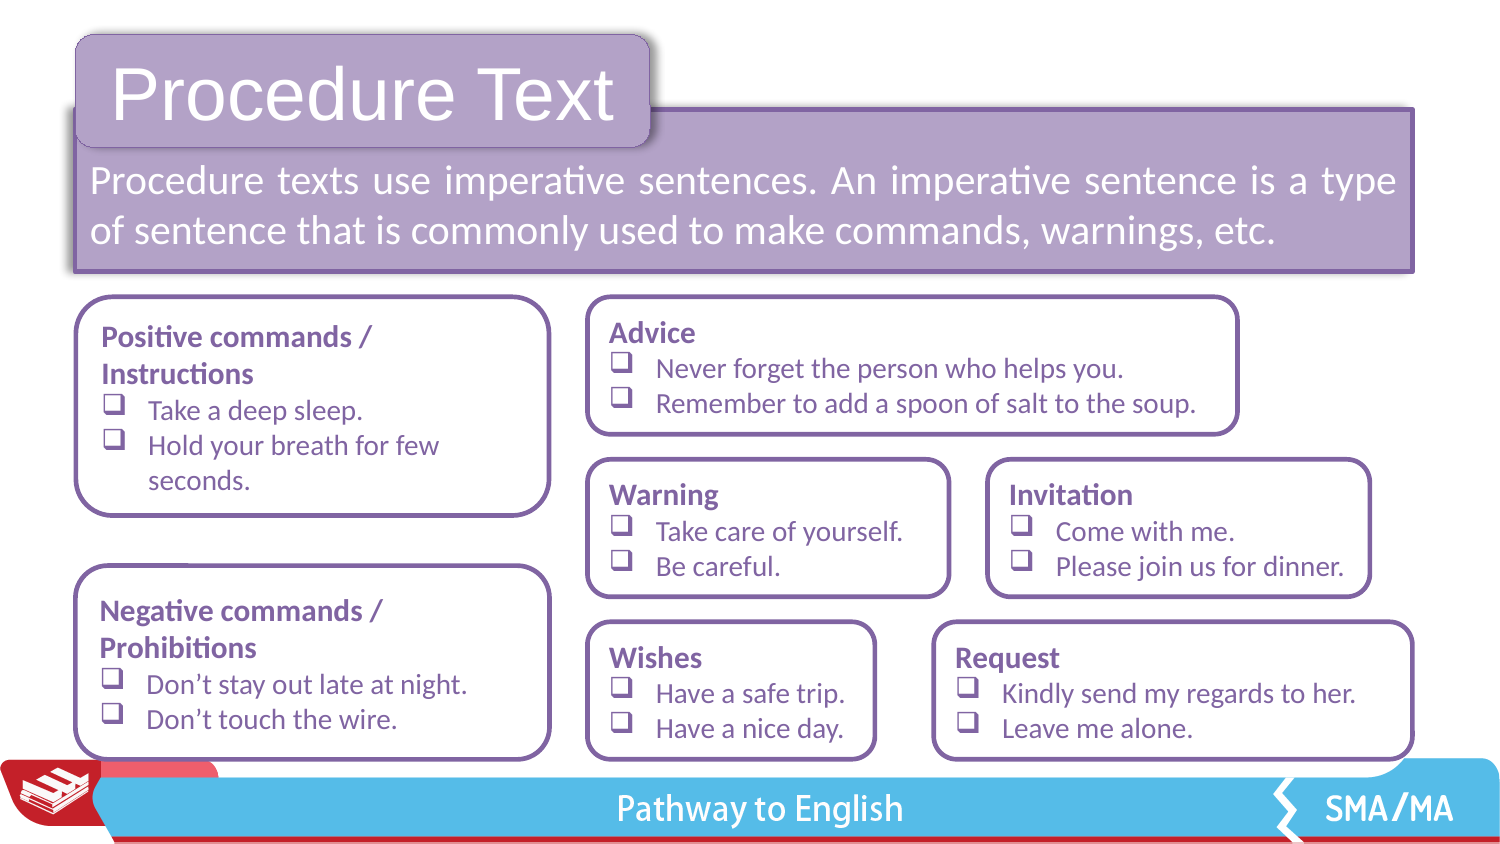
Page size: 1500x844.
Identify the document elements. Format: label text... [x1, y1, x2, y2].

text_box Procedure Text [75, 34, 651, 148]
text_box Request Kindly send my regards to her. Leave me alone. [933, 621, 1413, 760]
text_box Positive commands / Instructions Take a deep sleep. Hold your breath for few seconds. [75, 296, 550, 516]
text_box Invitation Come with me. Please join us for dinner. [987, 459, 1370, 597]
text_box Advice Never forget the person who helps you. Remember to add a spoon of salt to the soup. [587, 296, 1238, 435]
picture [0, 758, 1500, 844]
text_box Negative commands / Prohibitions Don’t stay out late at night. Don’t touch the wire. [75, 565, 550, 760]
text_box Warning Take care of yourself. Be careful. [587, 459, 950, 597]
text_box Wishes Have a safe trip. Have a nice day. [587, 621, 875, 760]
list Procedure texts use imperative sentences. An imperative sentence is a type of sentence that is commonly used to make commands, warnings, etc. [75, 109, 1413, 272]
